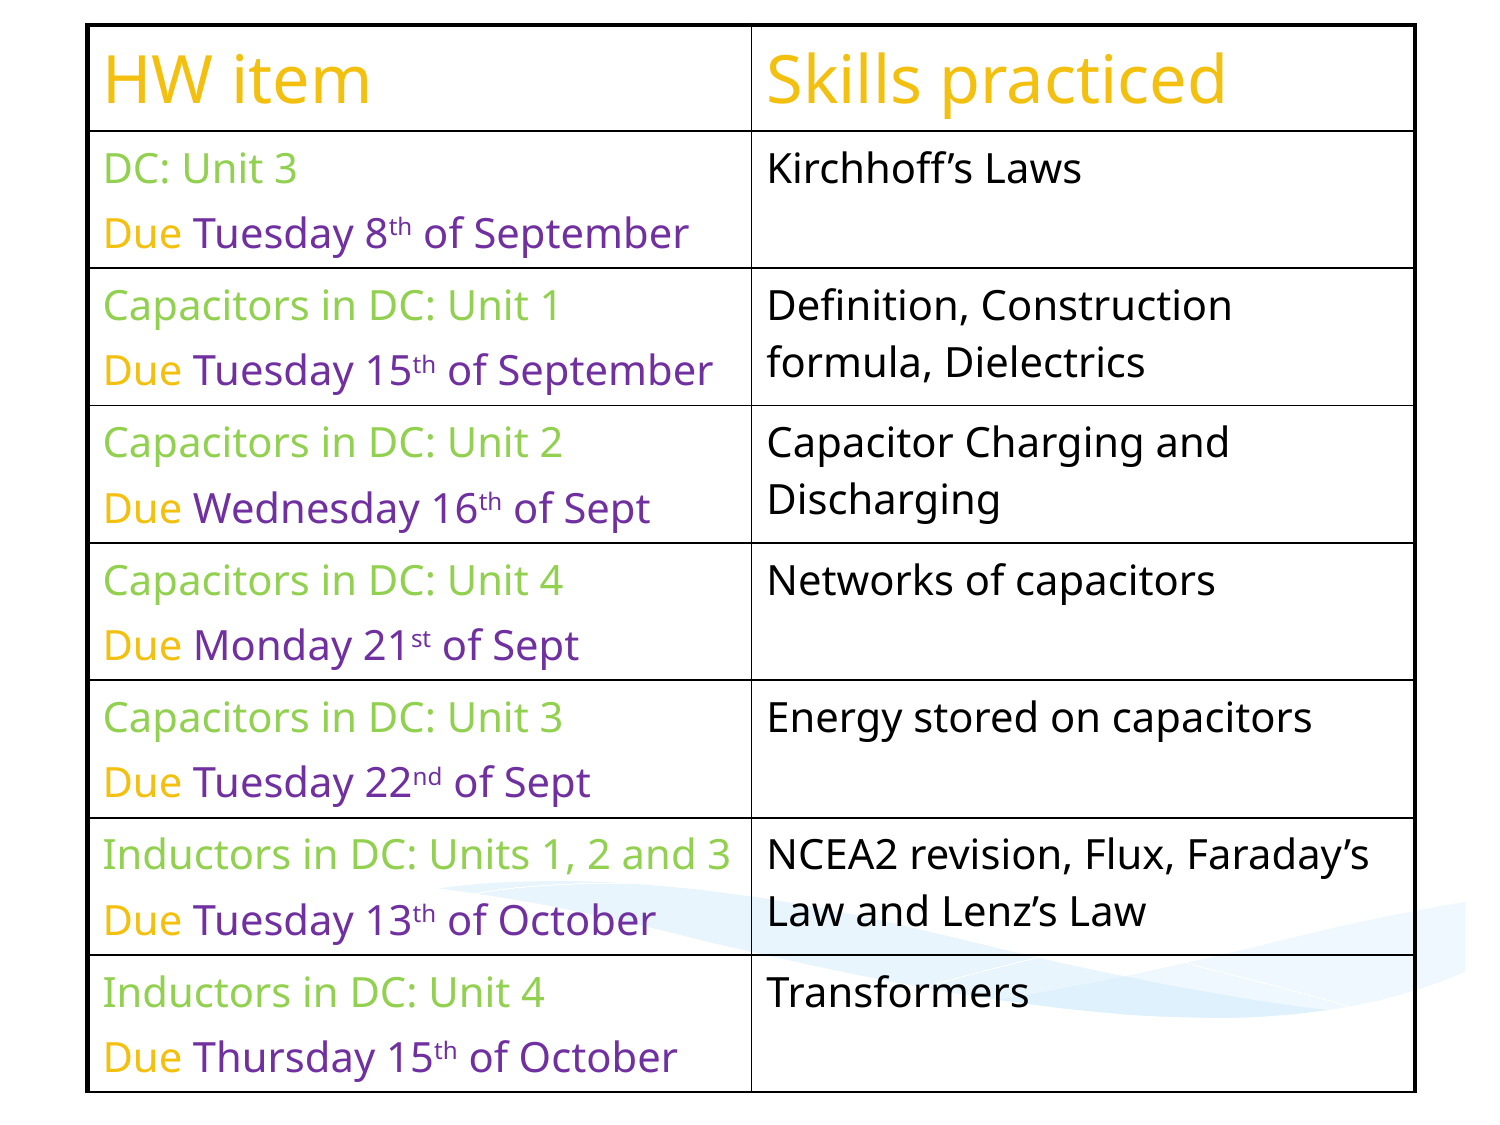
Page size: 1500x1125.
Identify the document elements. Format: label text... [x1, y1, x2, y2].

table_cell NCEA2 revision, Flux, Faraday’s Law and Lenz’s Law [752, 819, 1413, 954]
table_cell Energy stored on capacitors [752, 681, 1413, 817]
table_header HW item [90, 27, 751, 130]
table_cell Networks of capacitors [752, 544, 1413, 679]
table_cell Capacitors in DC: Unit 2 Due Wednesday 16th of Sept [90, 406, 751, 542]
table_cell Capacitors in DC: Unit 1 Due Tuesday 15th of September [90, 269, 751, 405]
table_header Skills practiced [752, 27, 1413, 130]
table_cell Inductors in DC: Unit 4 Due Thursday 15th of October [90, 956, 751, 1091]
table_cell Capacitors in DC: Unit 4 Due Monday 21st of Sept [90, 544, 751, 679]
table_cell DC: Unit 3 Due Tuesday 8th of September [90, 132, 751, 267]
table_cell Transformers [752, 956, 1413, 1091]
table_cell Inductors in DC: Units 1, 2 and 3 Due Tuesday 13th of October [90, 819, 751, 954]
table_cell Capacitors in DC: Unit 3 Due Tuesday 22nd of Sept [90, 681, 751, 817]
table_cell Capacitor Charging and Discharging [752, 406, 1413, 542]
table_cell Kirchhoff’s Laws [752, 132, 1413, 267]
table_cell Definition, Construction formula, Dielectrics [752, 269, 1413, 405]
